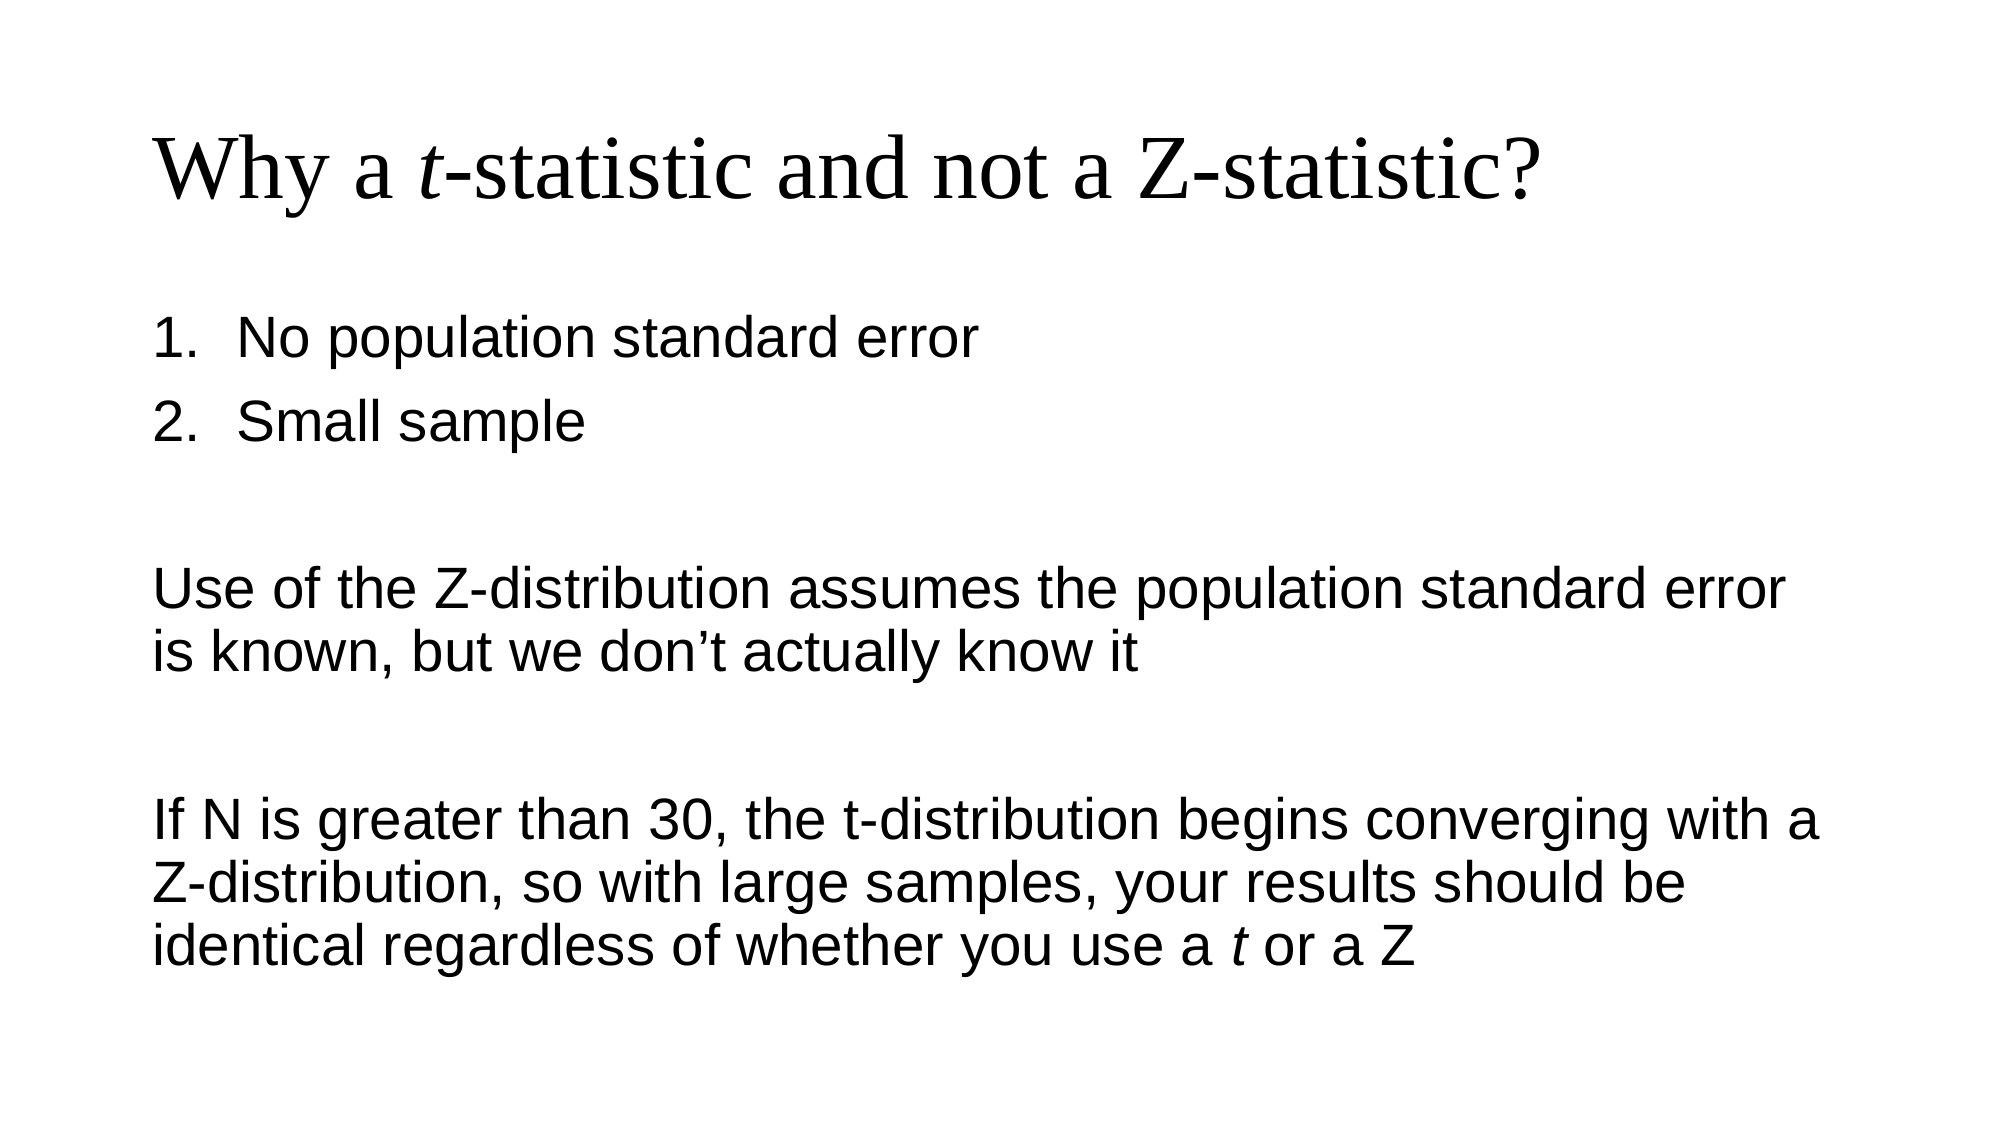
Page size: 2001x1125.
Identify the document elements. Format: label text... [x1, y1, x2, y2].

title Why a t-statistic and not a Z-statistic? [137, 59, 1863, 278]
list No population standard error Small sample Use of the Z-distribution assumes the population standard error is known, but we don’t actually know it If N is greater than 30, the t-distribution begins converging with a Z-distribution, so with large samples, your results should be identical regardless of whether you use a t or a Z [137, 299, 1863, 1014]
